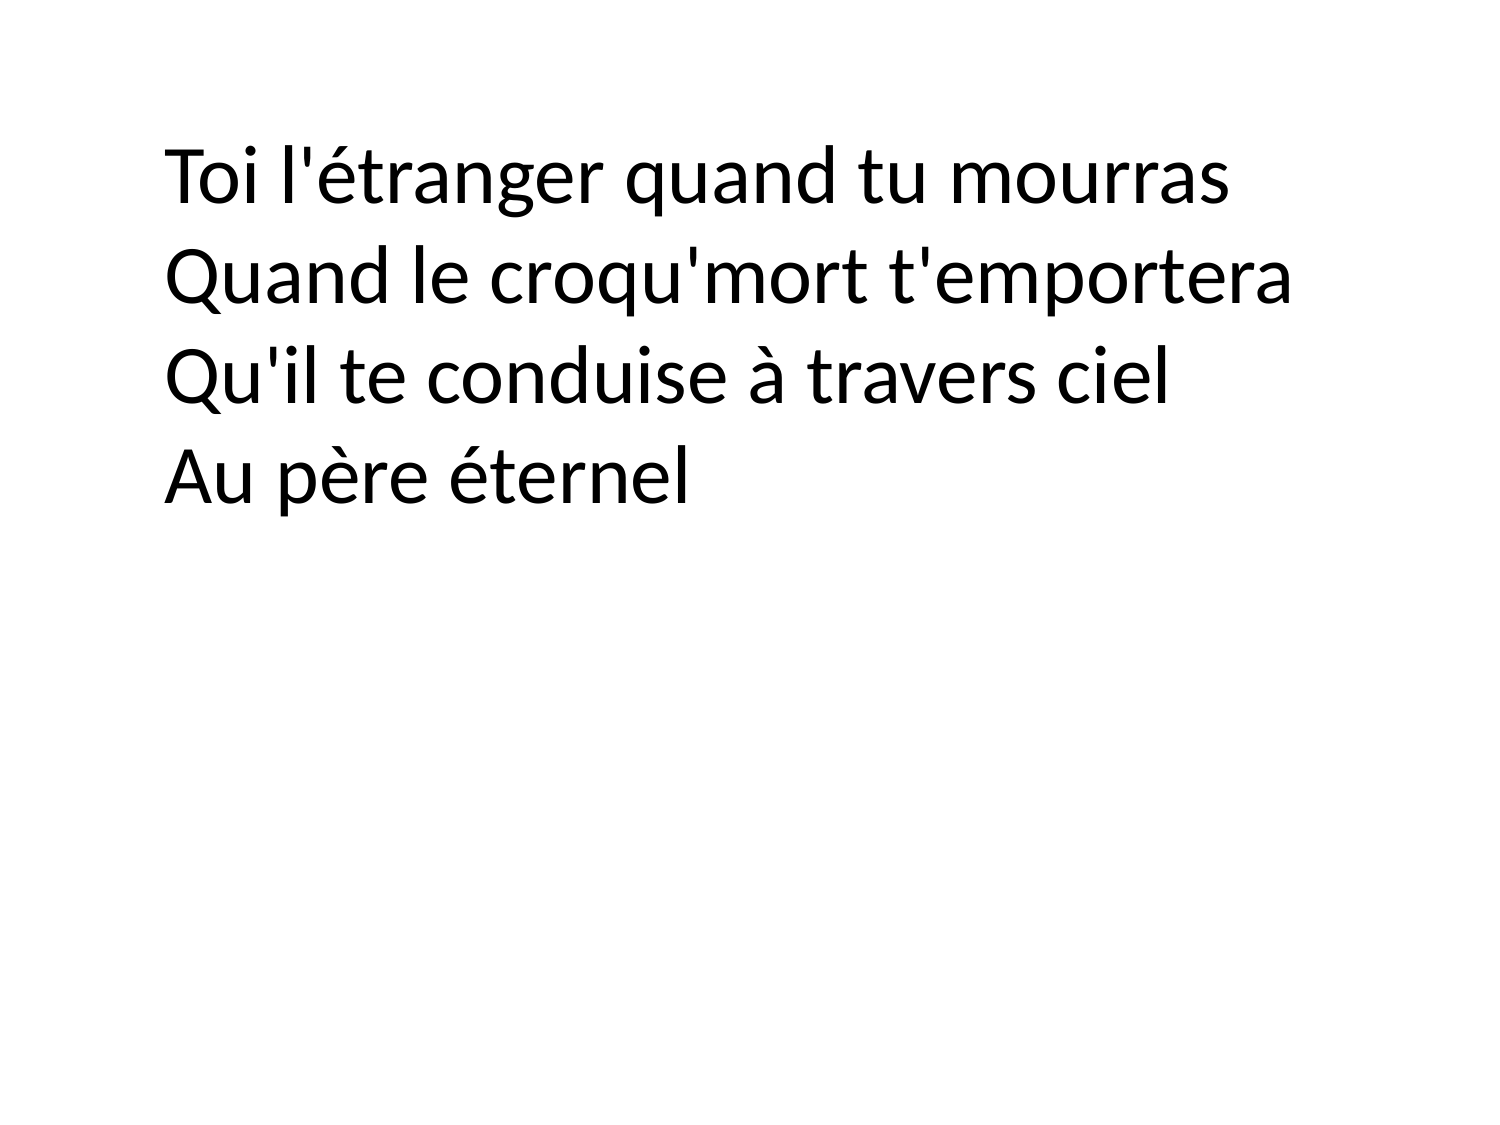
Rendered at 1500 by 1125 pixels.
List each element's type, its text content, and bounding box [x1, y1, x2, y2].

text_box Toi l'étranger quand tu mourras Quand le croqu'mort t'emportera Qu'il te conduise à travers ciel Au père éternel [149, 112, 1500, 528]
